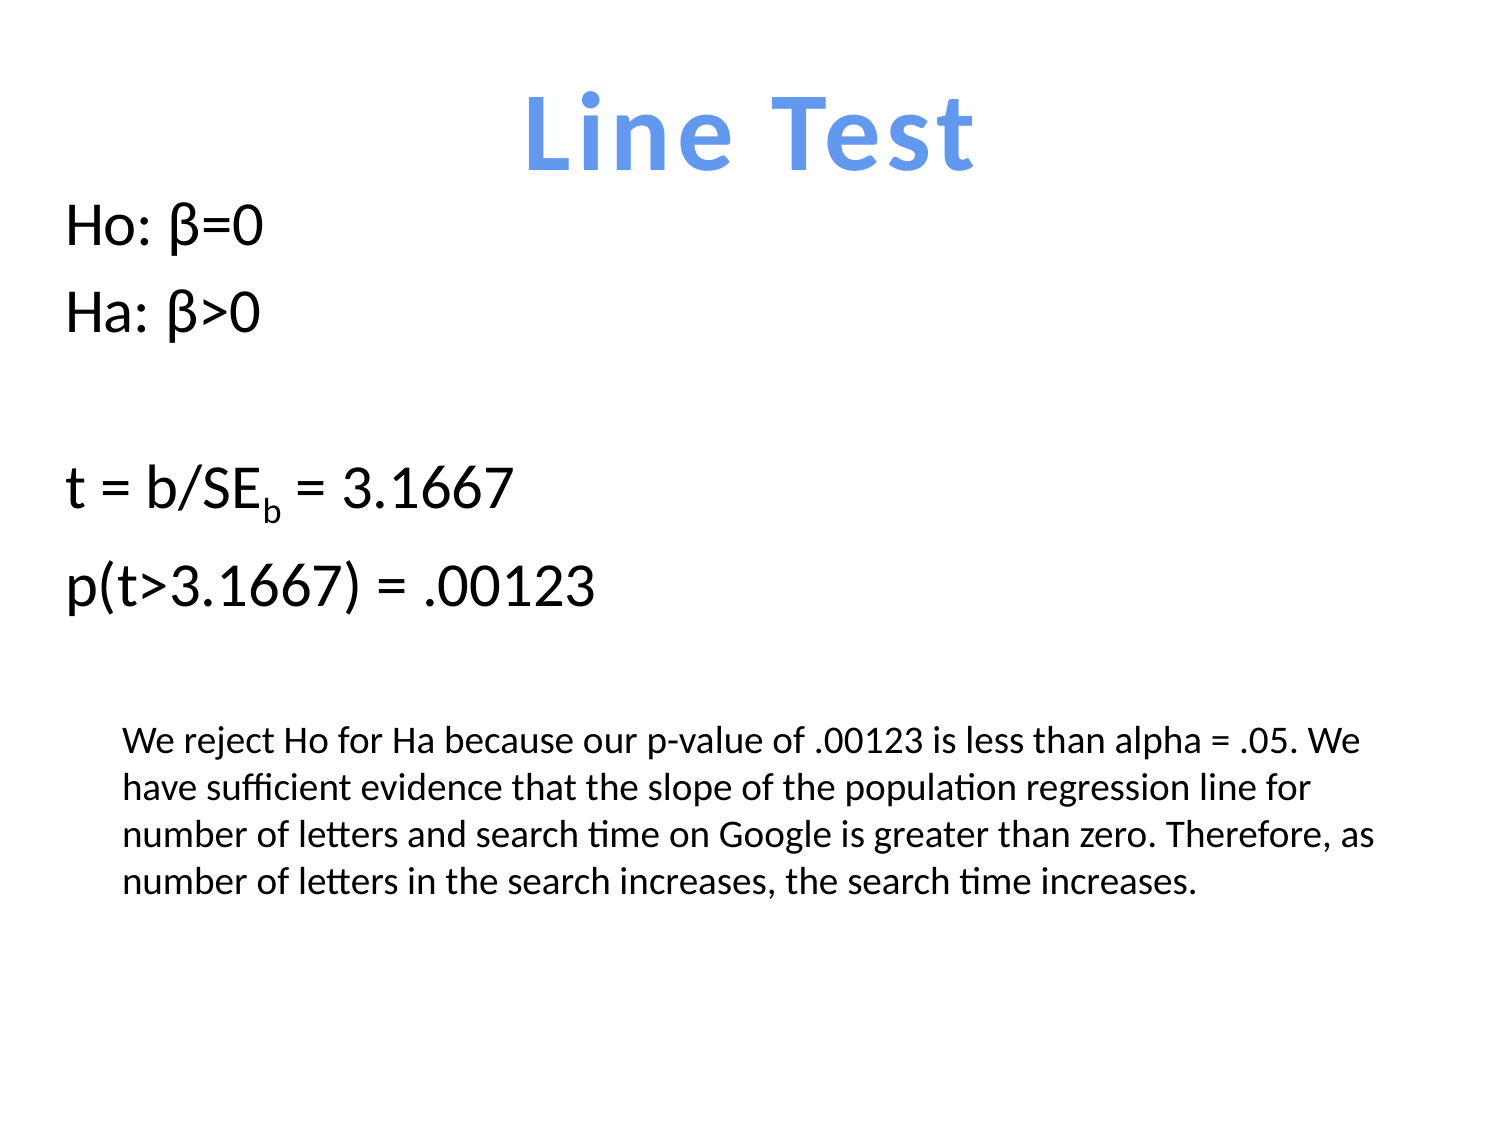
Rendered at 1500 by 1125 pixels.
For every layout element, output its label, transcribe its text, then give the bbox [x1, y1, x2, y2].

text_box Ho: β=0 Ha: β>0 t = b/SEb = 3.1667 p(t>3.1667) = .00123 We reject Ho for Ha because our p-value of .00123 is less than alpha = .05. We have sufficient evidence that the slope of the population regression line for number of letters and search time on Google is greater than zero. Therefore, as number of letters in the search increases, the search time increases. [50, 174, 1438, 918]
text_box Line Test [508, 49, 992, 200]
